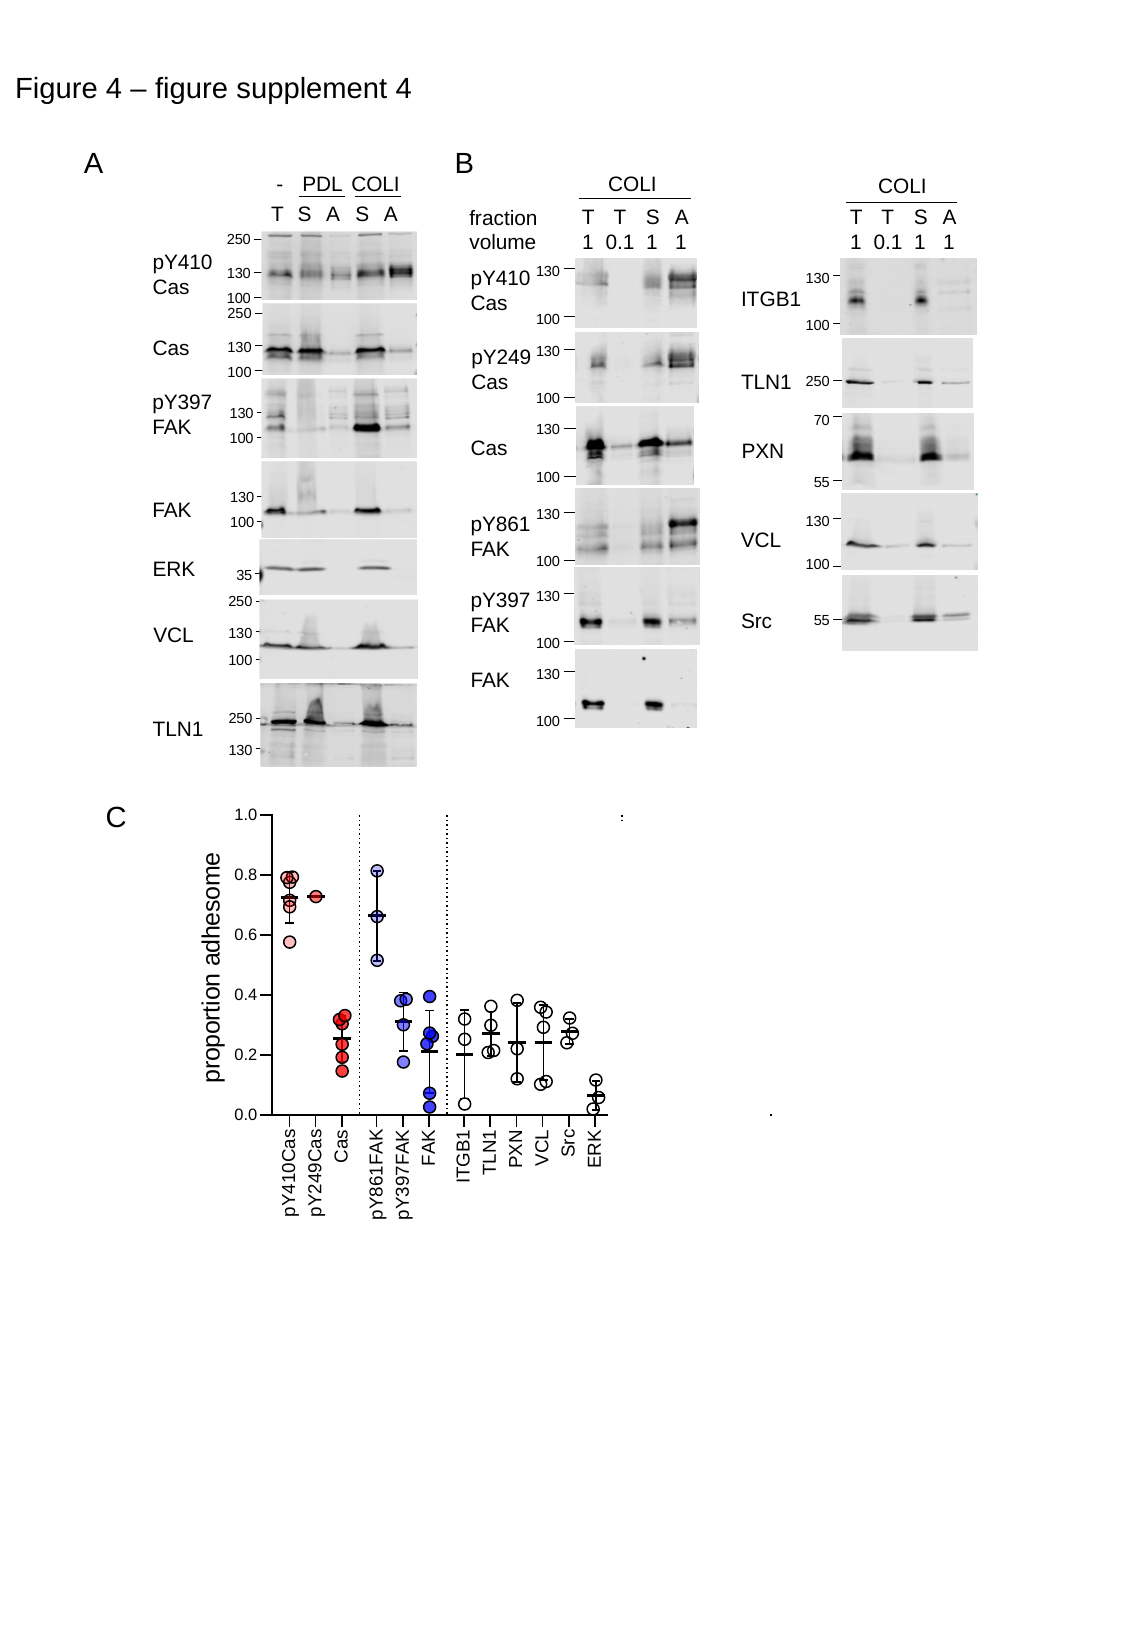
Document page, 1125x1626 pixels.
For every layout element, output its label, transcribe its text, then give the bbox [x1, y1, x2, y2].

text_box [137, 222, 417, 315]
text_box B [439, 137, 490, 187]
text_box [211, 296, 417, 378]
text_box 130 [215, 480, 261, 505]
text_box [137, 378, 417, 458]
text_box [454, 162, 990, 738]
text_box FAK [137, 489, 215, 529]
text_box Cas [132, 327, 211, 368]
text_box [137, 539, 418, 767]
text_box Figure 4 – figure supplement 4 [0, 62, 428, 113]
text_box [90, 779, 799, 1239]
picture [261, 461, 417, 538]
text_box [256, 163, 421, 234]
text_box A [69, 136, 119, 187]
text_box 100 [215, 505, 261, 538]
